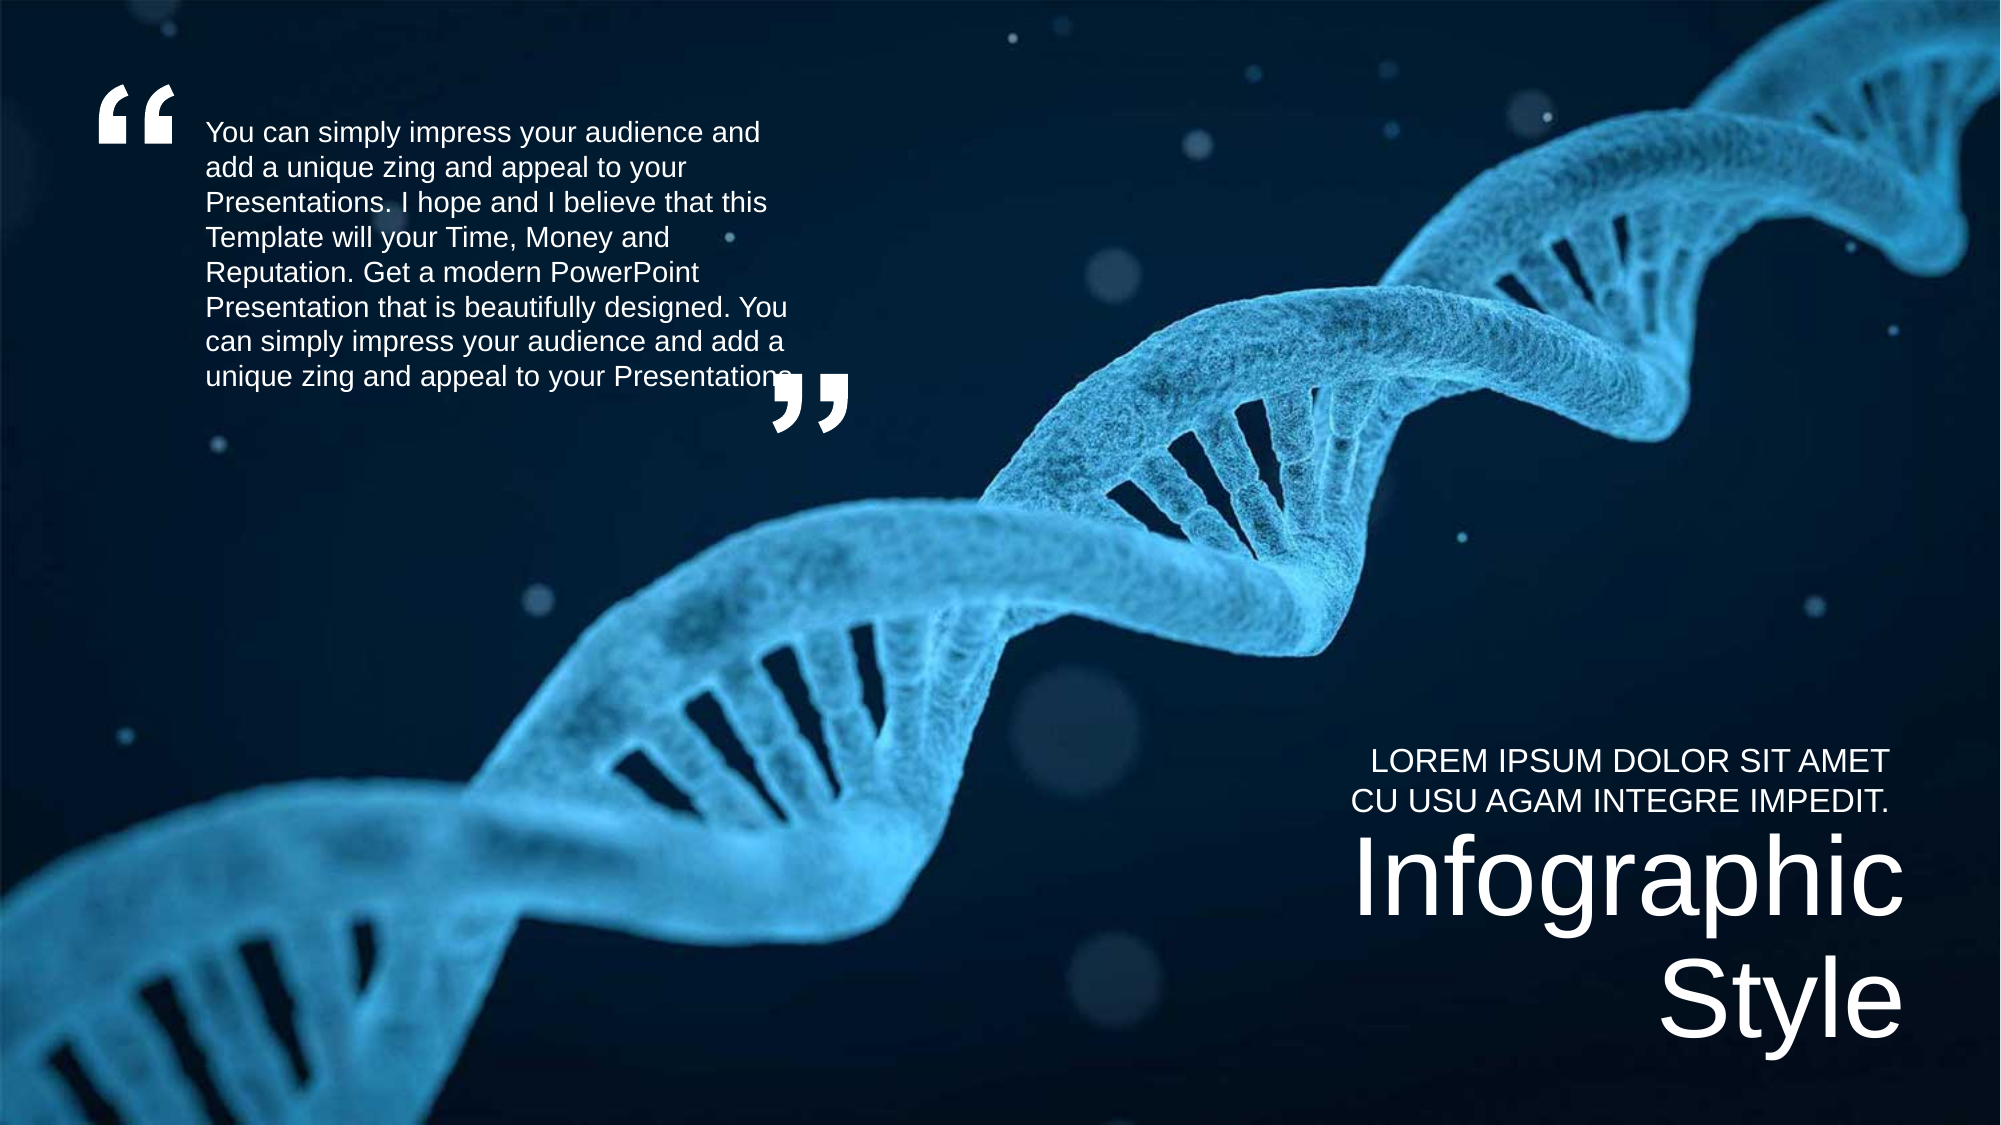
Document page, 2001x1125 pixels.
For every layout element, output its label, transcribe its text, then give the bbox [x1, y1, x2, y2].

text_box [98, 84, 129, 144]
text_box You can simply impress your audience and add a unique zing and appeal to your Presentations. I hope and I believe that this Template will your Time, Money and Reputation. Get a modern PowerPoint Presentation that is beautifully designed. You can simply impress your audience and add a unique zing and appeal to your Presentations. [190, 105, 832, 401]
text_box [772, 373, 803, 434]
text_box [144, 84, 175, 144]
text_box [818, 373, 848, 434]
text_box LOREM IPSUM DOLOR SIT AMET CU USU AGAM INTEGRE IMPEDIT. [1300, 732, 1906, 827]
picture [0, 0, 2001, 1125]
text_box Infographic Style [1181, 811, 1921, 1069]
